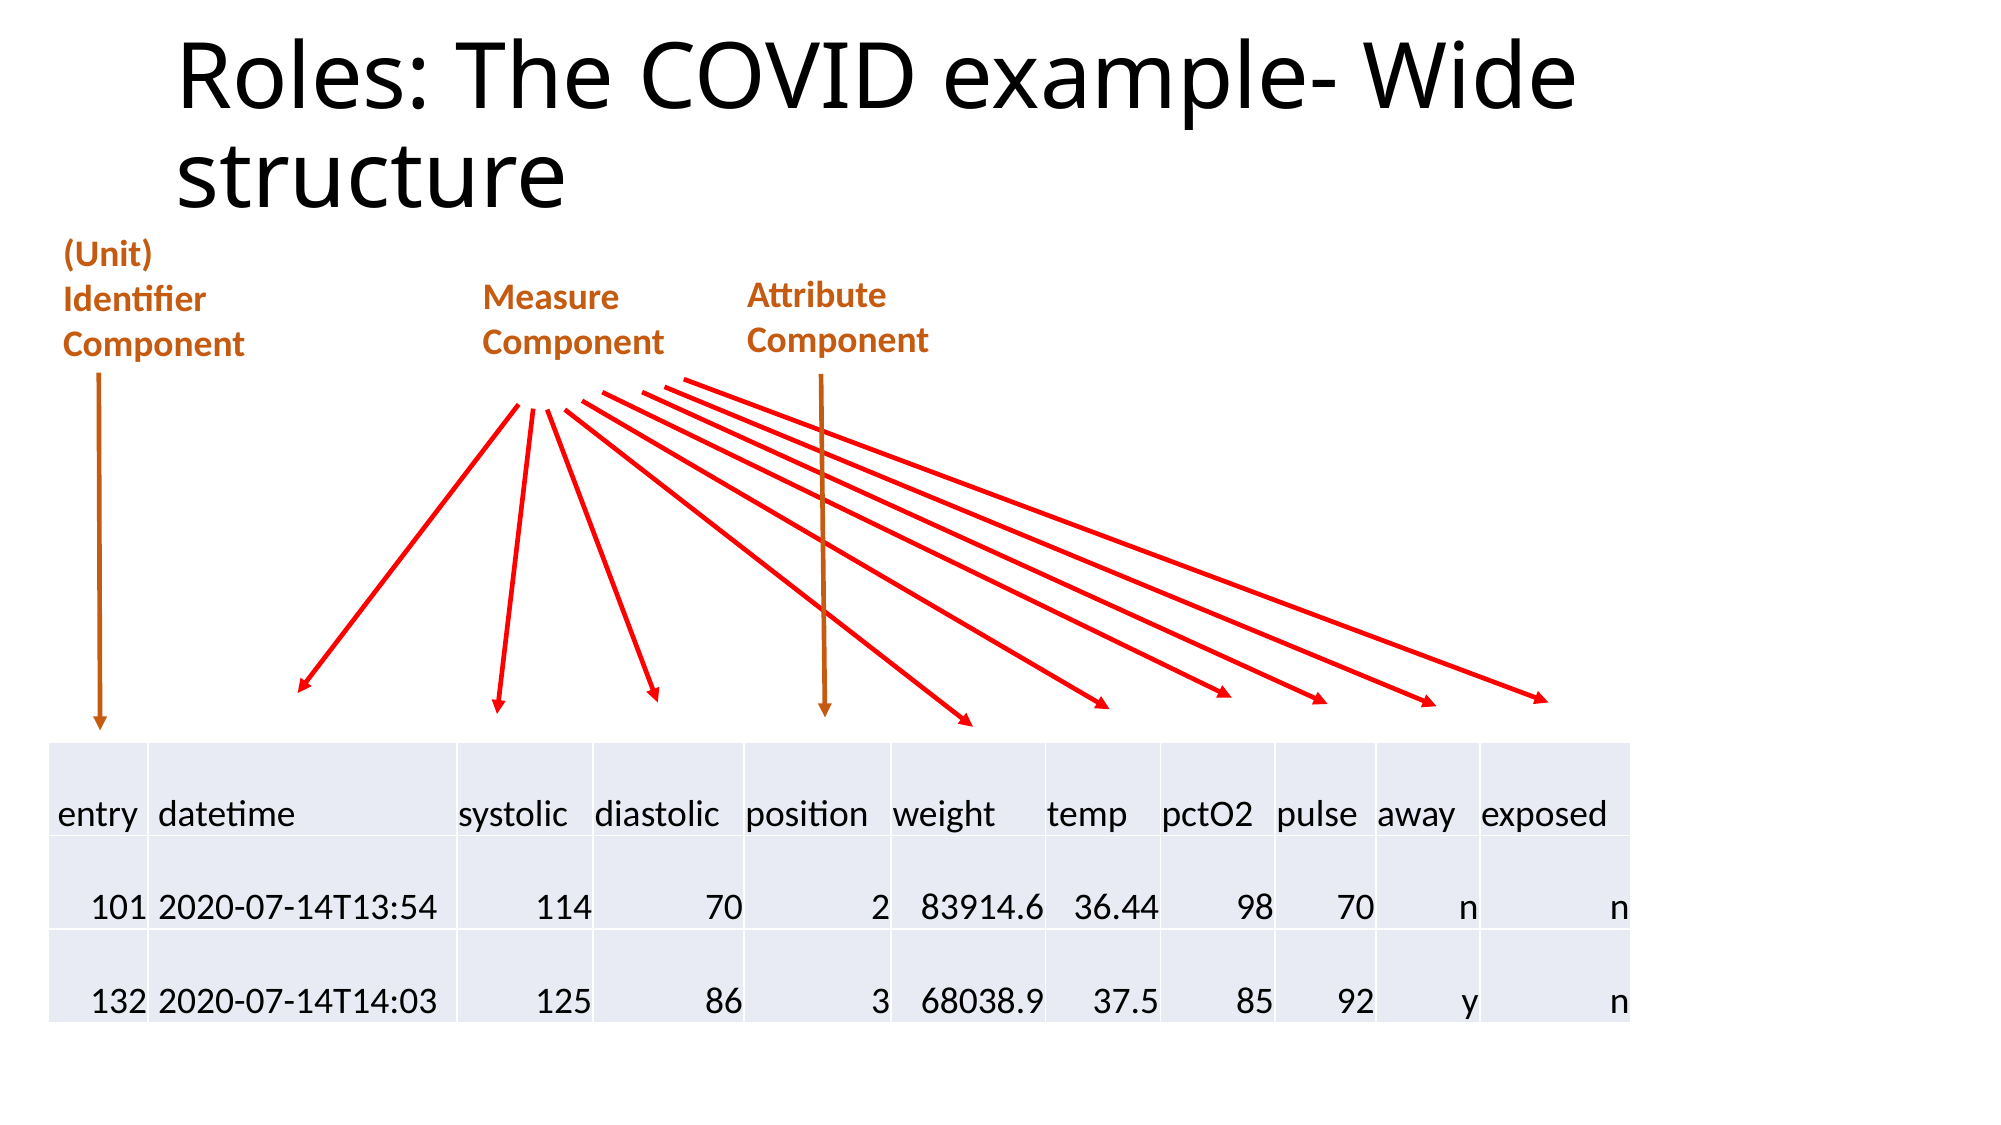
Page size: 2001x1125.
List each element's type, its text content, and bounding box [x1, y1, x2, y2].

table_cell 98 [1161, 836, 1274, 928]
table_header datetime [149, 743, 456, 835]
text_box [564, 409, 973, 727]
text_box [547, 409, 564, 703]
text_box (Unit) Identifier Component [48, 221, 261, 372]
table_cell n [1481, 930, 1630, 1022]
table_header exposed [1481, 743, 1630, 835]
table_cell 83914.6 [892, 836, 1045, 928]
table_header pulse [1276, 743, 1375, 835]
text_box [821, 373, 825, 718]
table_header entry [49, 743, 147, 835]
table_cell 86 [594, 930, 743, 1022]
text_box Roles: The COVID example- Wide structure [160, 126, 1886, 240]
table_cell 37.5 [1046, 930, 1160, 1022]
table_header temp [1046, 743, 1160, 835]
table_cell 2020-07-14T13:54 [149, 836, 456, 928]
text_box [825, 703, 1437, 707]
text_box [642, 391, 664, 704]
table_cell 68038.9 [892, 930, 1045, 1022]
text_box Attribute Component [732, 262, 947, 368]
table_cell 70 [594, 836, 743, 928]
text_box Measure Component [467, 264, 682, 370]
table_cell 2 [745, 836, 890, 928]
table_header diastolic [594, 743, 743, 835]
table_cell 101 [49, 836, 147, 928]
table_cell 3 [745, 930, 890, 1022]
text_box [683, 379, 821, 703]
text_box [602, 392, 642, 698]
table_cell 132 [49, 930, 147, 1022]
table_cell 92 [1276, 930, 1375, 1022]
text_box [582, 400, 821, 710]
table_cell n [1481, 836, 1630, 928]
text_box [297, 404, 519, 693]
table_header away [1377, 743, 1479, 835]
table_cell 114 [458, 836, 592, 928]
table_cell 70 [1276, 836, 1375, 928]
table_cell 85 [1161, 930, 1274, 1022]
table_header weight [892, 743, 1045, 835]
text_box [664, 386, 821, 707]
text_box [497, 408, 534, 715]
table_cell y [1377, 930, 1479, 1022]
table_header position [745, 743, 890, 835]
table_header systolic [458, 743, 592, 835]
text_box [825, 379, 1549, 703]
table_header pctO2 [1161, 743, 1274, 835]
table_cell 36.44 [1046, 836, 1160, 928]
table_cell n [1377, 836, 1479, 928]
table_cell 125 [458, 930, 592, 1022]
table_cell 2020-07-14T14:03 [149, 930, 456, 1022]
